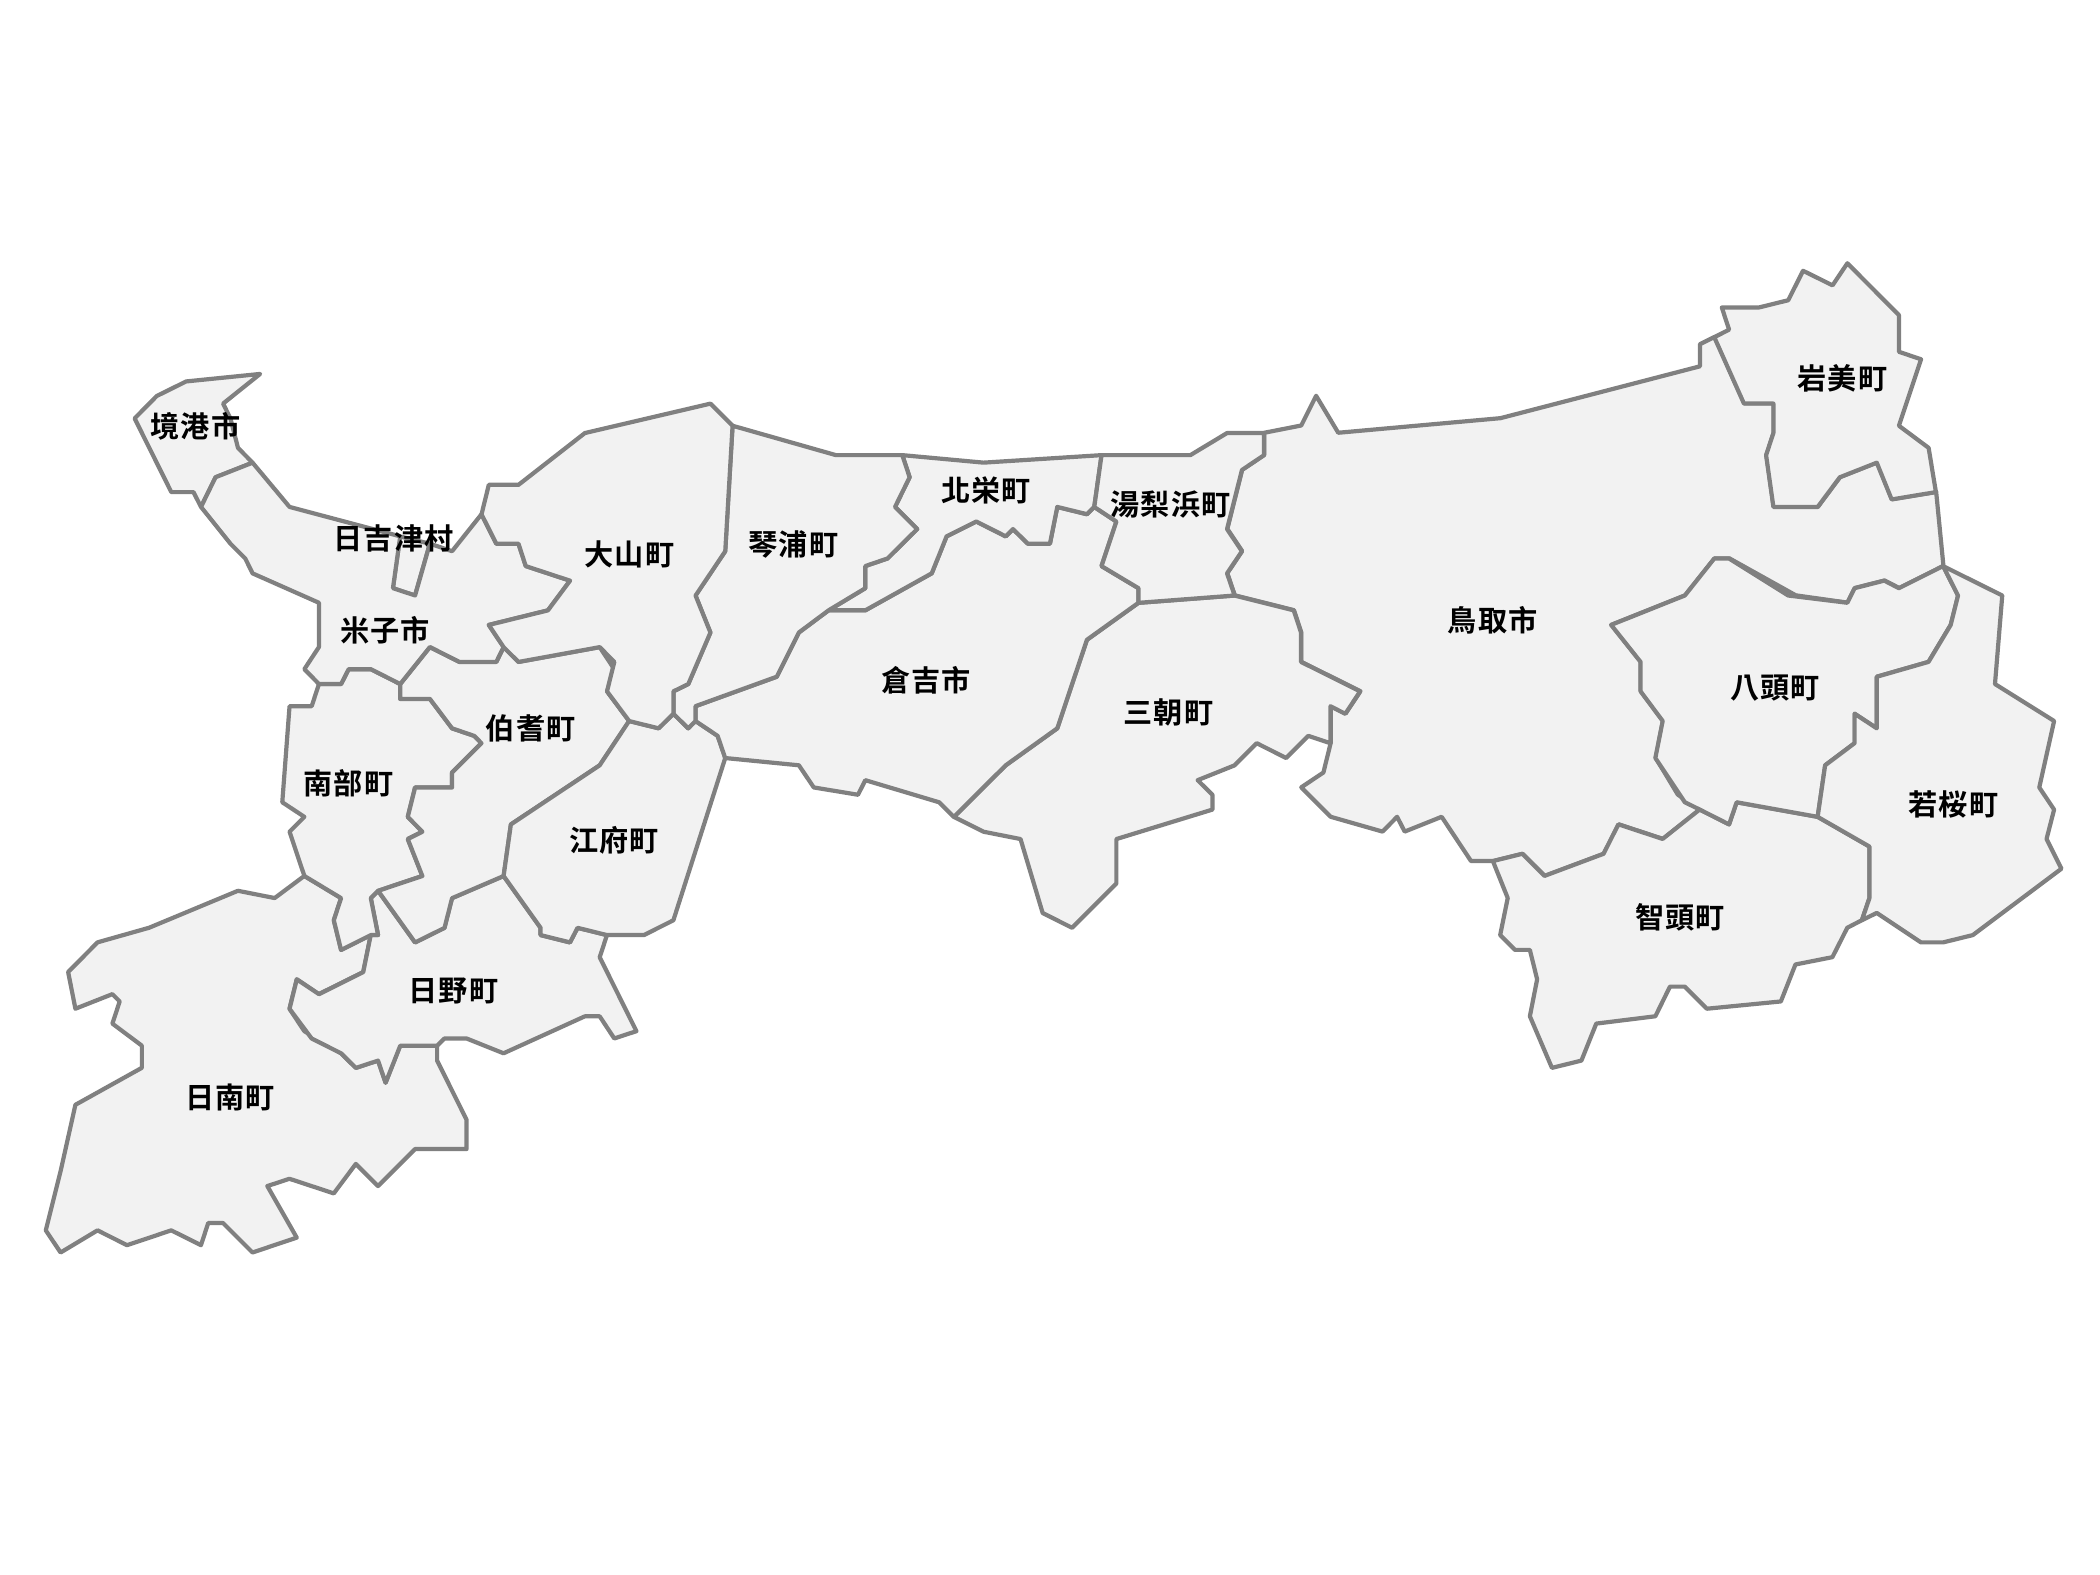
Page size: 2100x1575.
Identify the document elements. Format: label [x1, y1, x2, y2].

text_box [45, 263, 2062, 1253]
